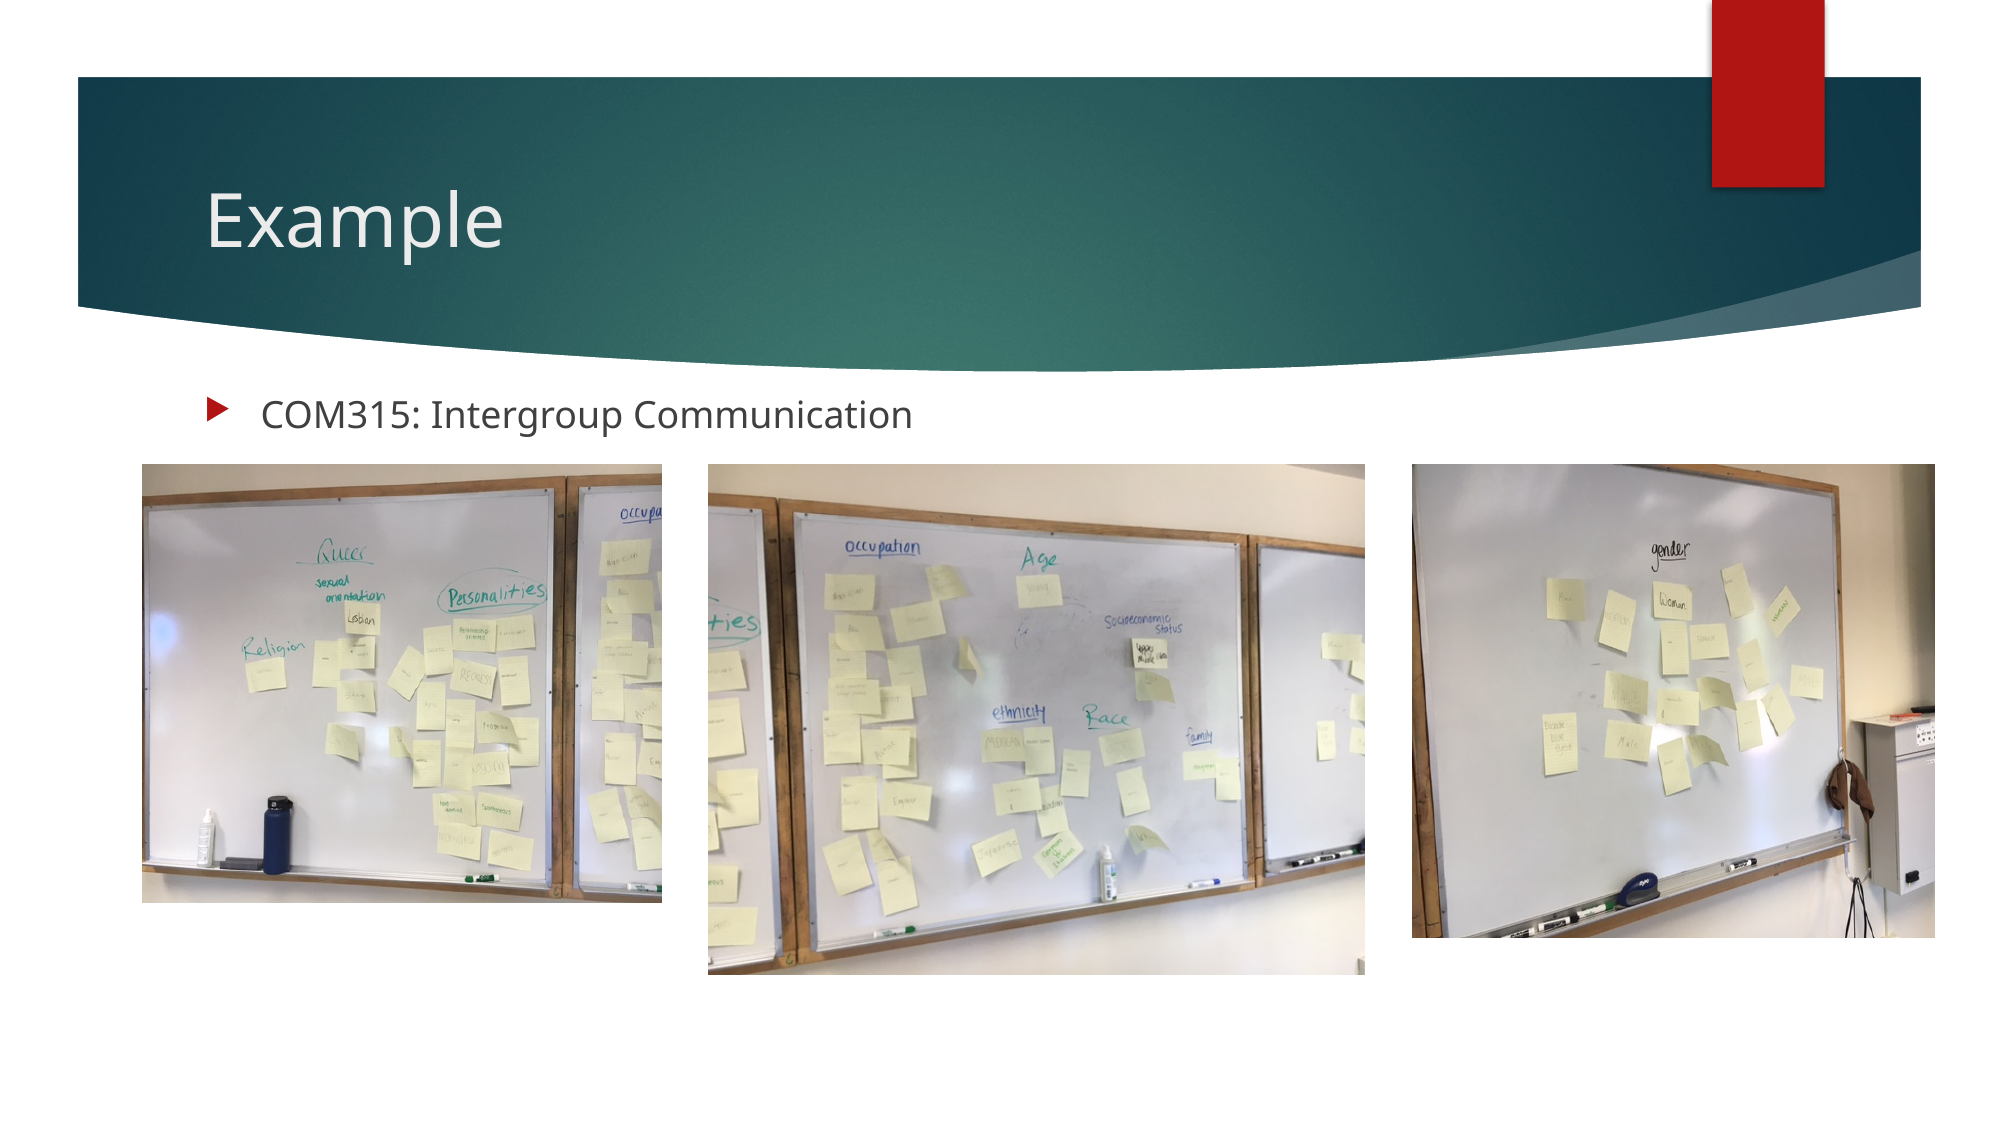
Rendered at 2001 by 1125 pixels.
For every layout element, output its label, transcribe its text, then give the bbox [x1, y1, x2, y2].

picture [1411, 463, 1935, 939]
picture [708, 463, 1366, 975]
title Example [189, 159, 1638, 276]
picture [142, 463, 662, 904]
list COM315: Intergroup Communication [189, 383, 1638, 945]
